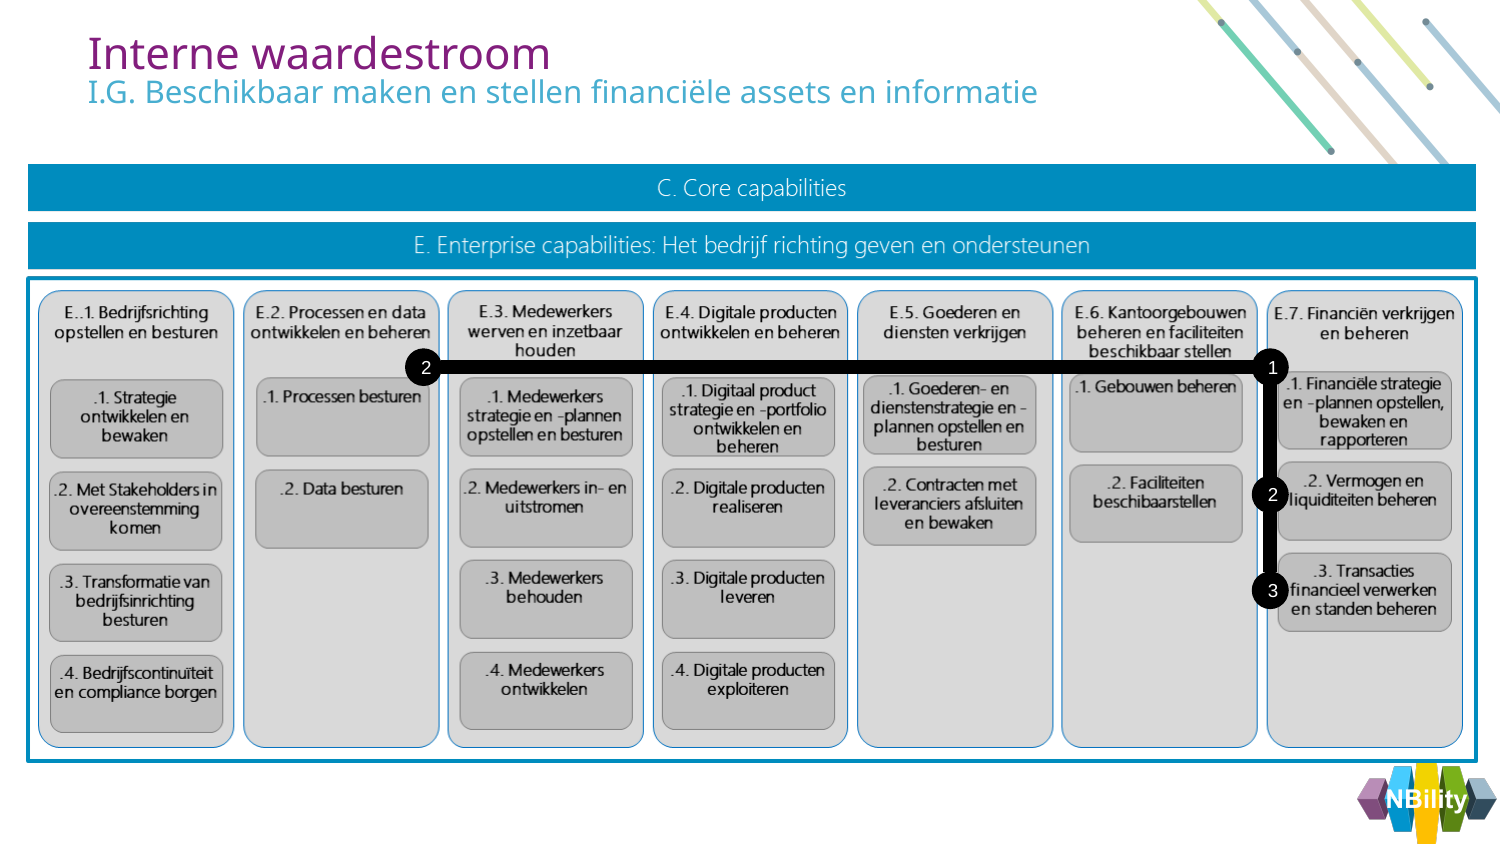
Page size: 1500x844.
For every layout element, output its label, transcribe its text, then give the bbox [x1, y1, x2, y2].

text_box Interne waardestroom [87, 20, 1181, 65]
text_box I.G. Beschikbaar maken en stellen financiële assets en informatie [87, 65, 1220, 99]
text_box [0, 0, 1500, 844]
picture [1357, 754, 1499, 844]
picture [26, 164, 1478, 277]
picture [31, 281, 1473, 758]
